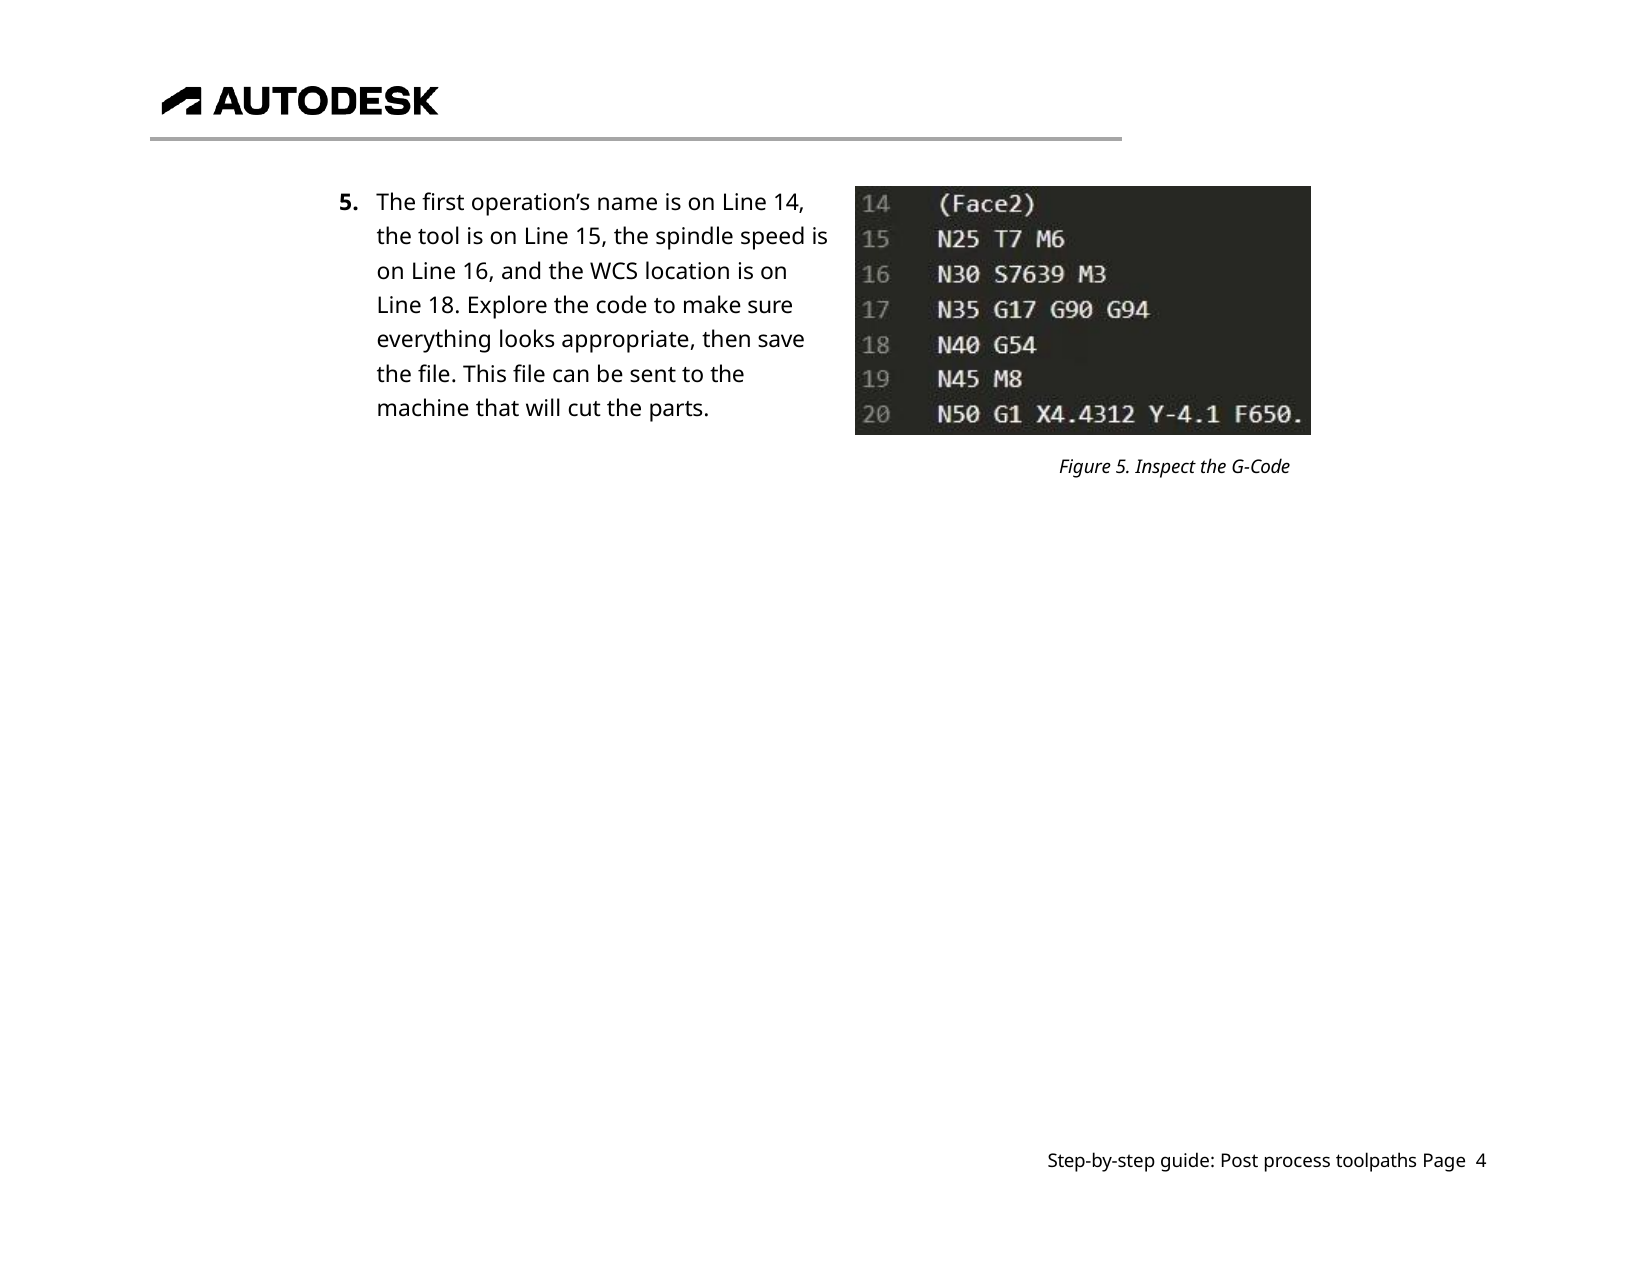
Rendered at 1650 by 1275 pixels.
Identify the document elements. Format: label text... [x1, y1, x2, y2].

text_box Figure 5. Inspect the G-Code [1057, 452, 1313, 477]
picture [854, 186, 1311, 435]
slide_number Step-by-step guide: Post process toolpaths Page 3 [1045, 1145, 1509, 1275]
text_box 5. The first operation’s name is on Line 14, the tool is on Line 15, the spindle speed is on Line 16, and the WCS location is on Line 18. Explore the code to make sure everything looks appropriate, then save the file. This file can be sent to the machine that will cut the parts. [337, 178, 831, 421]
picture [161, 86, 439, 115]
